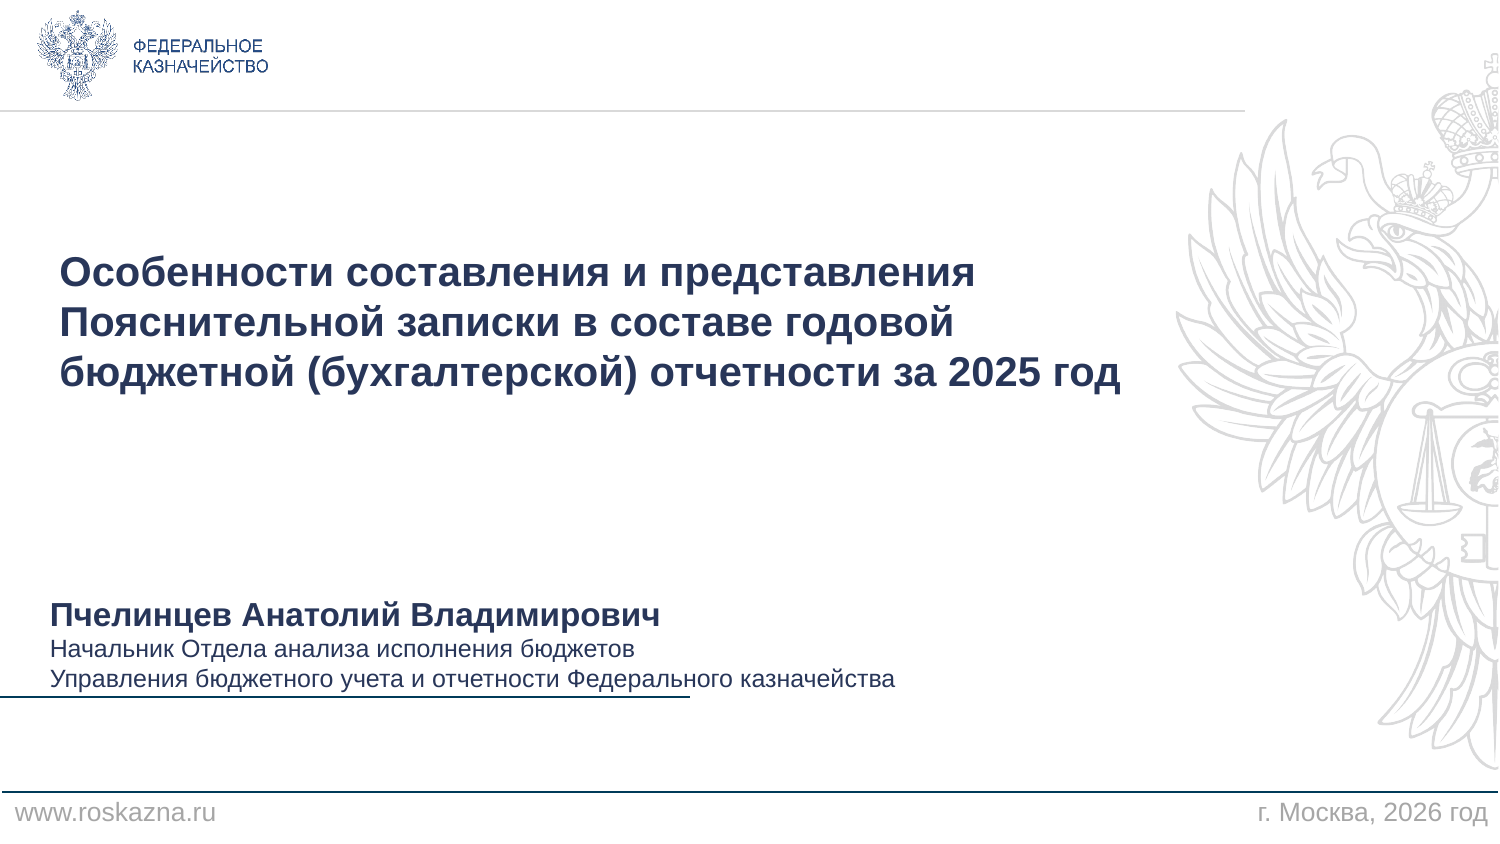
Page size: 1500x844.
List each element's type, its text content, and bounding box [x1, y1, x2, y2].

text_box Пчелинцев Анатолий Владимирович Начальник Отдела анализа исполнения бюджетов Управления бюджетного учета и отчетности Федерального казначейства [35, 585, 1059, 700]
text_box www.roskazna.ru [0, 787, 597, 835]
picture [37, 10, 268, 101]
text_box [1175, 53, 1499, 770]
text_box Особенности составления и представления Пояснительной записки в составе годовой бюджетной (бухгалтерской) отчетности за 2025 год [44, 237, 1149, 403]
text_box г. Москва, 2026 год [908, 787, 1500, 835]
